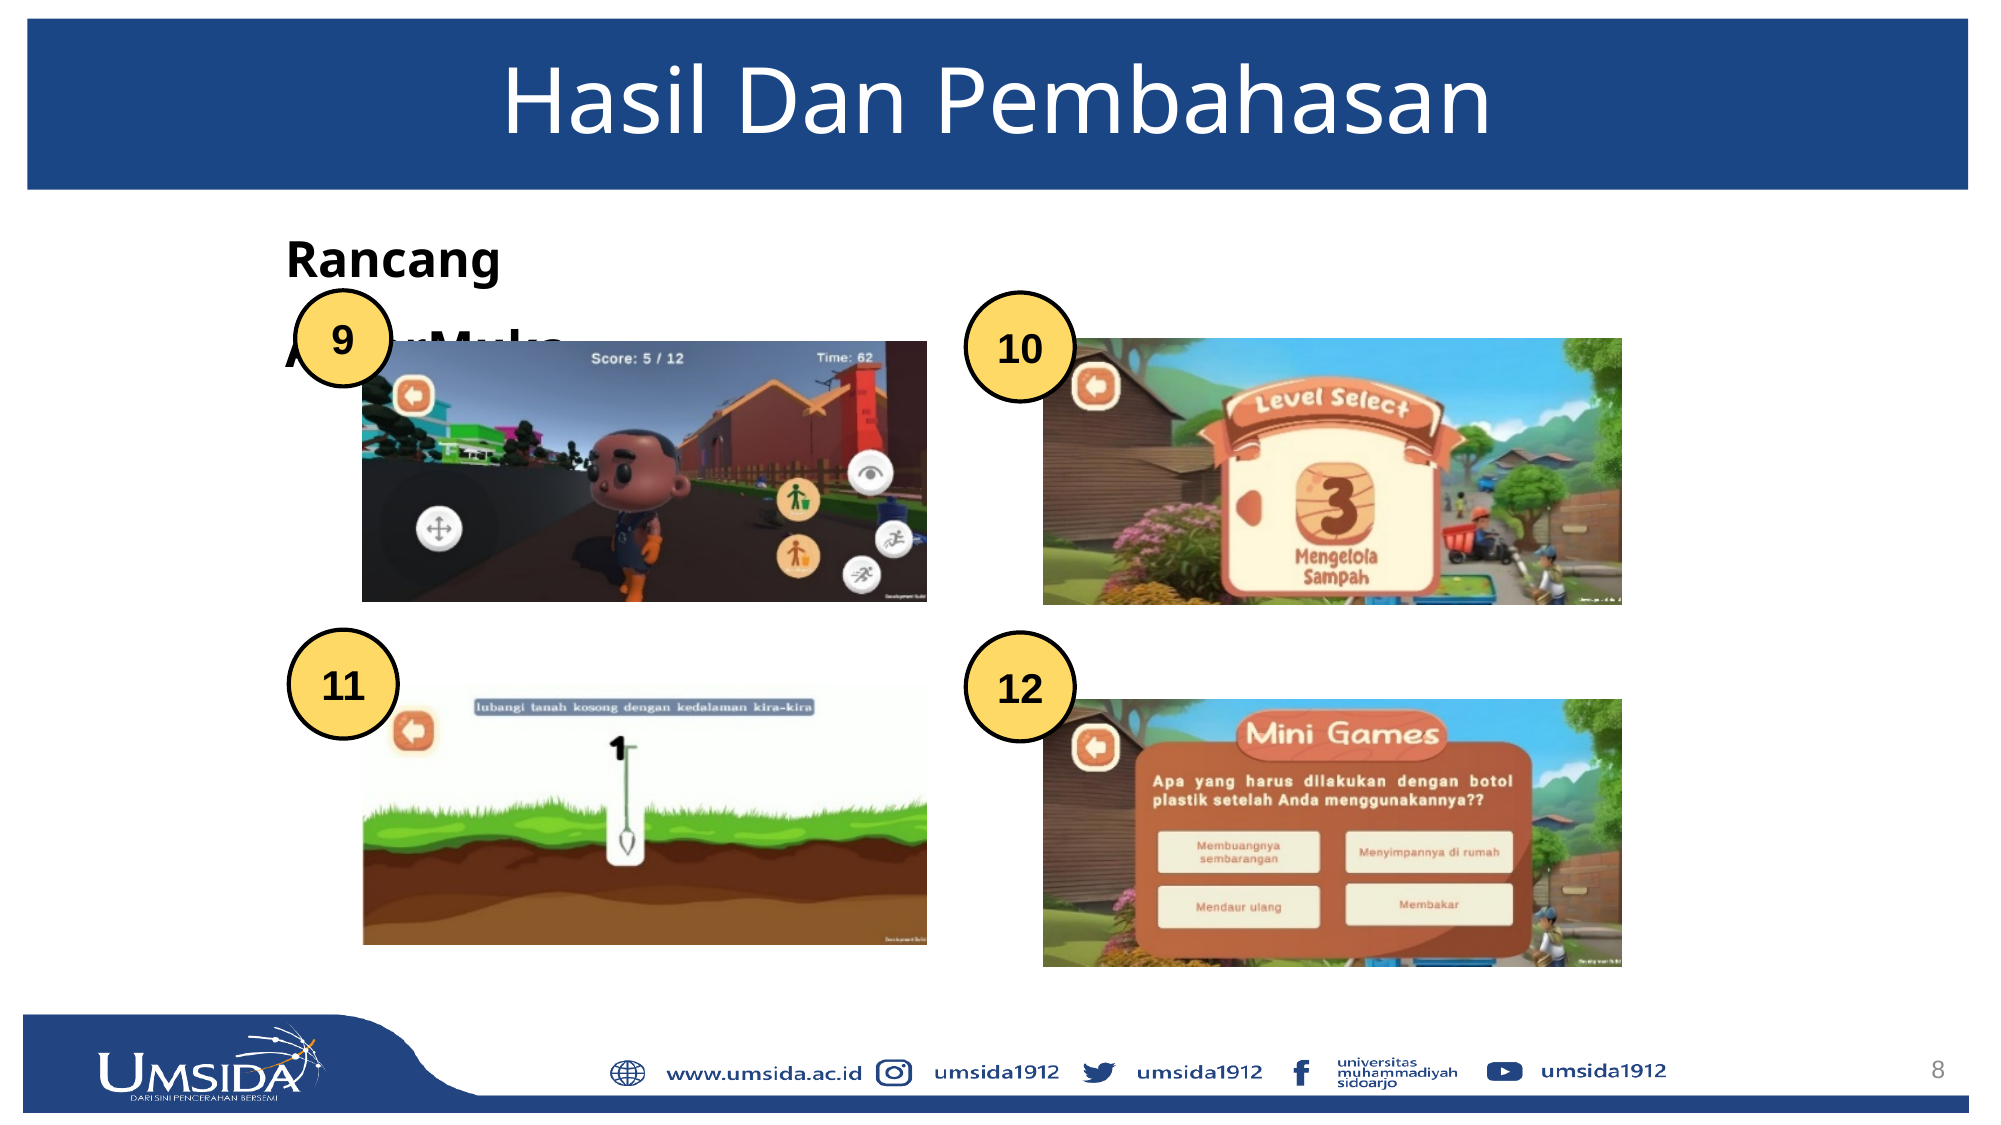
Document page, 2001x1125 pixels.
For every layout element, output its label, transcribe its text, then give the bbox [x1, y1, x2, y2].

picture [23, 18, 1969, 1113]
text_box 9 [293, 288, 394, 389]
text_box 10 [963, 290, 1076, 404]
title Hasil Dan Pembahasan [27, 18, 1969, 190]
list Rancang AntarMuka [270, 190, 761, 289]
text_box 12 [963, 630, 1077, 744]
text_box 11 [286, 627, 400, 741]
